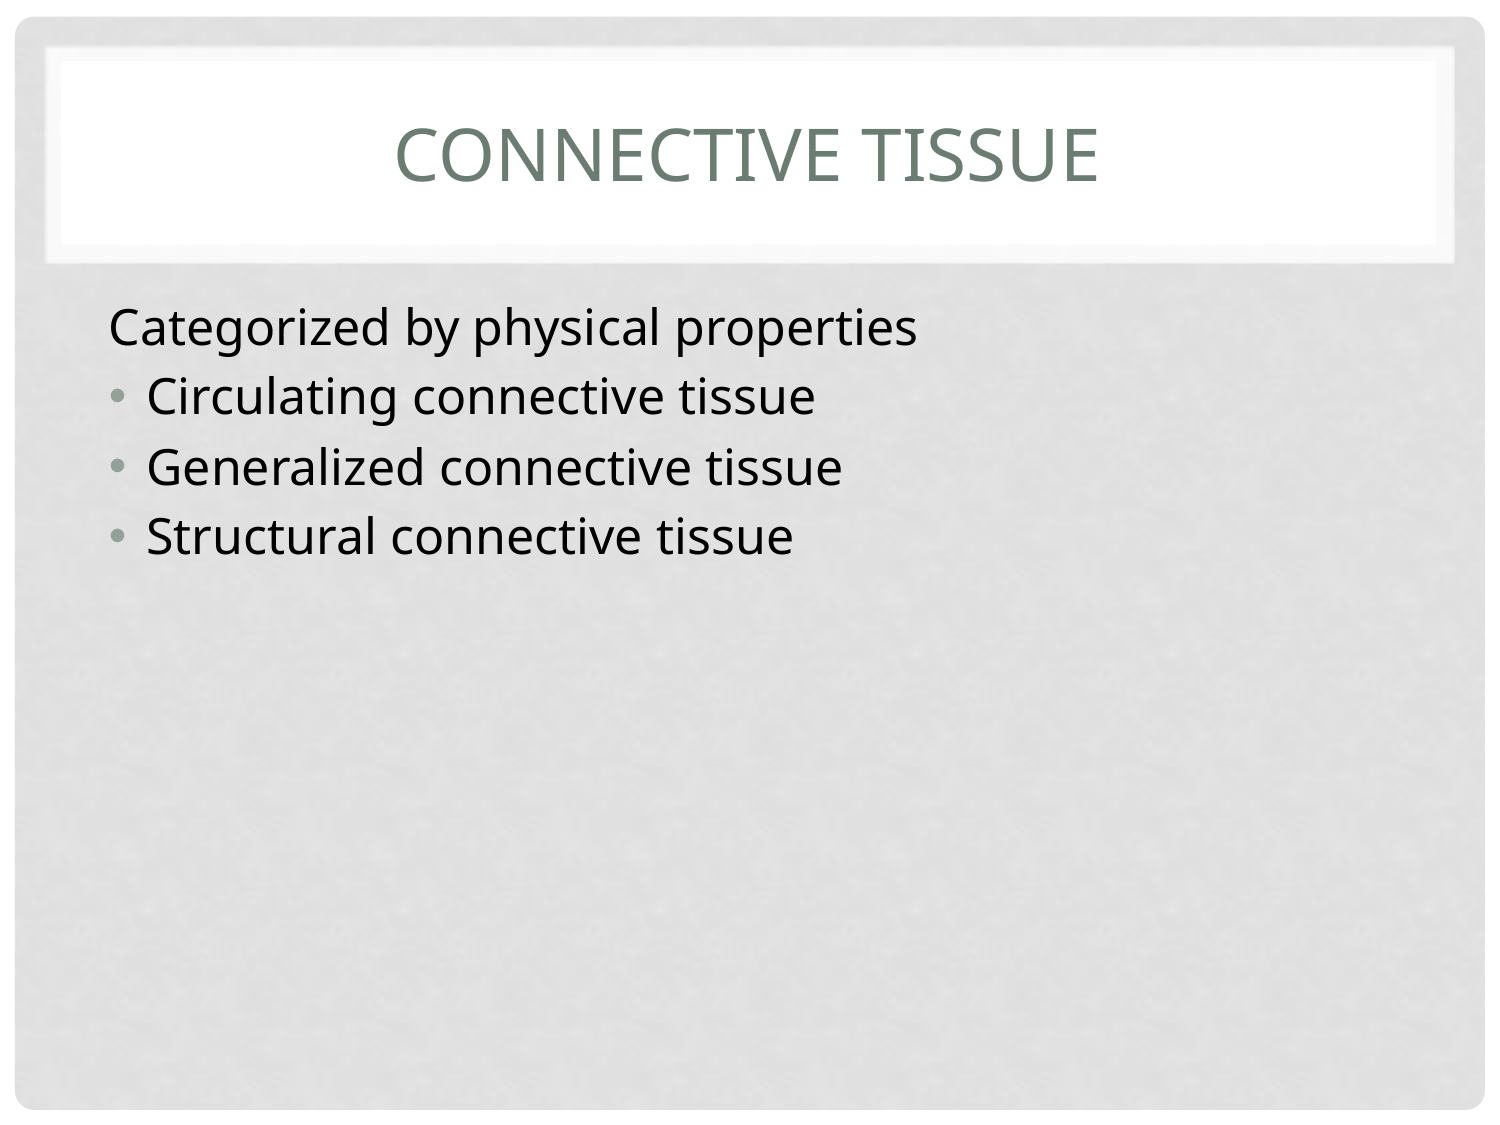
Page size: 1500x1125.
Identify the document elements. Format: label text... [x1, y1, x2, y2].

title Connective tissue [69, 66, 1425, 238]
list Categorized by physical properties Circulating connective tissue Generalized connective tissue Structural connective tissue [75, 287, 1425, 1005]
